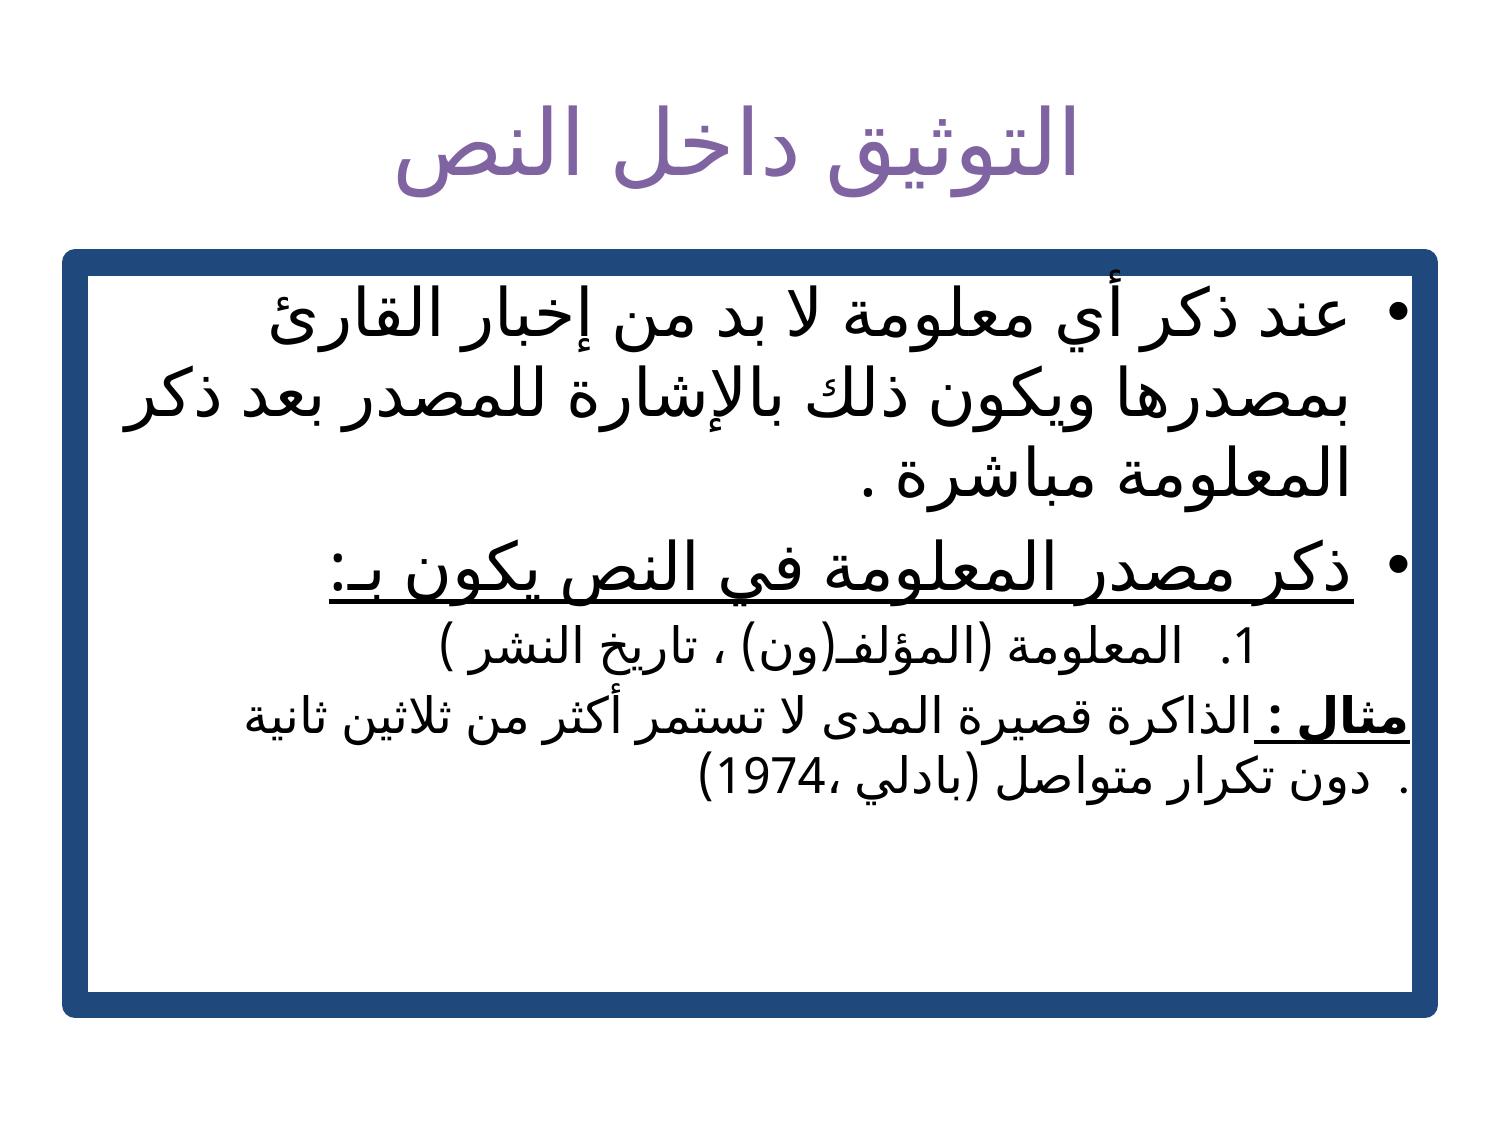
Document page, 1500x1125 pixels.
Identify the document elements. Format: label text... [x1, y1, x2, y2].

list عند ذكر أي معلومة لا بد من إخبار القارئ بمصدرها ويكون ذلك بالإشارة للمصدر بعد ذكر المعلومة مباشرة . ذكر مصدر المعلومة في النص يكون بـ: المعلومة (المؤلفـ(ون) ، تاريخ النشر ) مثال : الذاكرة قصيرة المدى لا تستمر أكثر من ثلاثين ثانية دون تكرار متواصل (بادلي ،1974) . [75, 262, 1425, 1005]
title التوثيق داخل النص [75, 45, 1425, 233]
